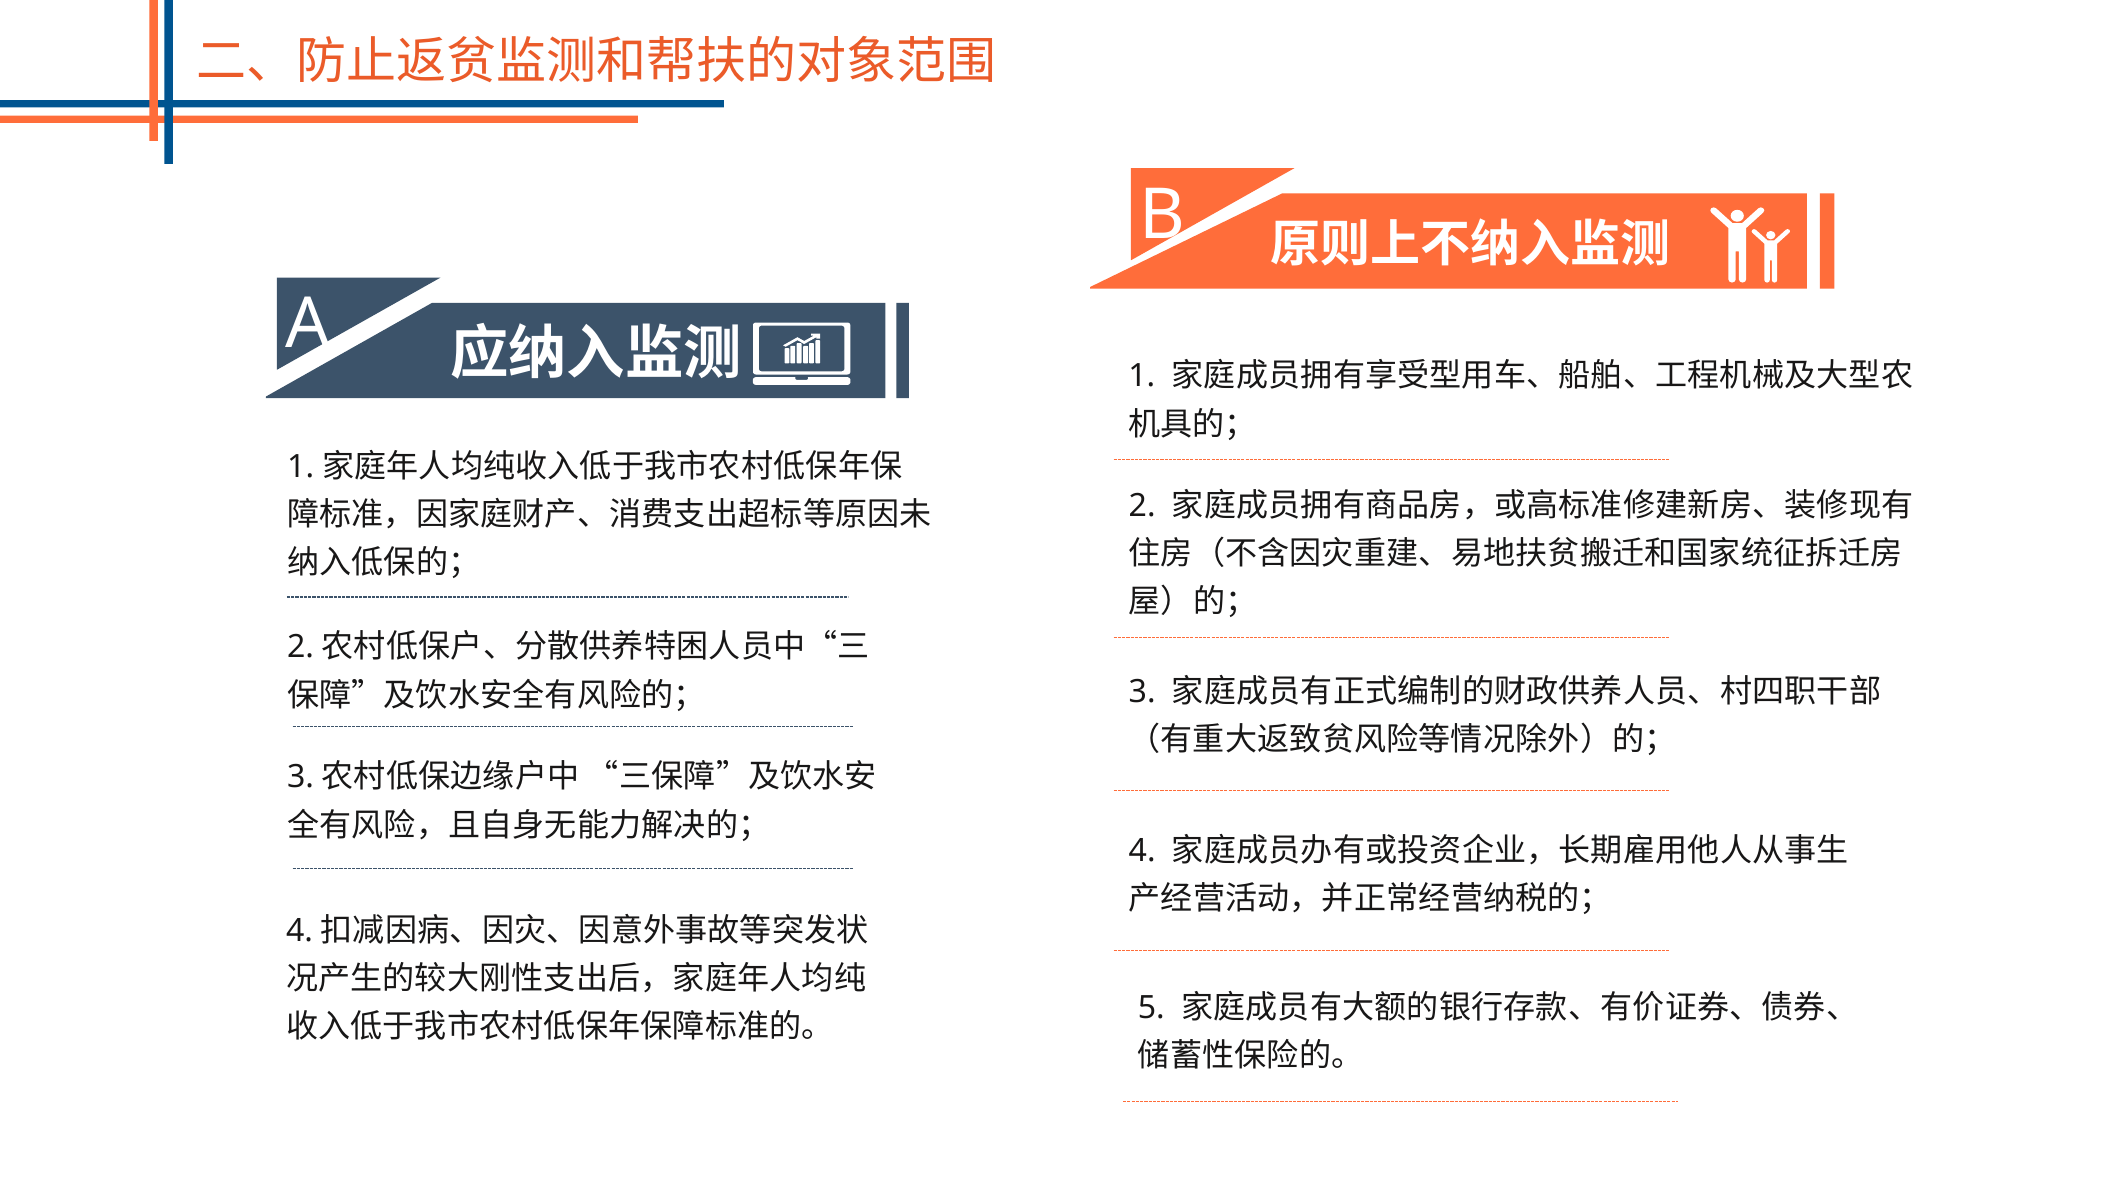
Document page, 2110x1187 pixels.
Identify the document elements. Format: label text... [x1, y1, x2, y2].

text_box [752, 377, 851, 385]
text_box 应纳入监测 [895, 302, 910, 399]
text_box B [1129, 166, 1296, 262]
text_box [753, 322, 851, 375]
text_box 原则上不纳入监测 [1089, 192, 1808, 290]
text_box 3. 家庭成员有正式编制的财政供养人员、村四职干部（有重大返致贫风险等情况除外）的； [1113, 652, 1912, 764]
text_box 2. 家庭成员拥有商品房，或高标准修建新房、装修现有住房（不含因灾重建、易地扶贫搬迁和国家统征拆迁房屋）的； [1113, 467, 1936, 627]
text_box 1.家庭年人均纯收入低于我市农村低保年保障标准，因家庭财产、消费支出超标等原因未纳入低保的； [272, 427, 949, 588]
text_box 应纳入监测 [264, 301, 887, 400]
text_box 5. 家庭成员有大额的银行存款、有价证券、债券、储蓄性保险的。 [1123, 969, 1904, 1081]
text_box 2.农村低保户、分散供养特困人员中“三保障”及饮水安全有风险的； [272, 608, 909, 720]
text_box 4. 家庭成员办有或投资企业，长期雇用他人从事生产经营活动，并正常经营纳税的； [1113, 812, 1894, 924]
text_box 原则上不纳入监测 [1819, 192, 1835, 290]
text_box A [275, 276, 442, 371]
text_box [0, 0, 1067, 164]
text_box [1751, 229, 1790, 283]
text_box 4.扣减因病、因灾、因意外事故等突发状况产生的较大刚性支出后，家庭年人均纯收入低于我市农村低保年保障标准的。 [271, 892, 909, 1052]
text_box 3.农村低保边缘户中 “三保障”及饮水安全有风险，且自身无能力解决的； [272, 738, 909, 850]
text_box 1. 家庭成员拥有享受型用车、船舶、工程机械及大型农机具的； [1113, 337, 1953, 449]
text_box [1710, 207, 1765, 283]
